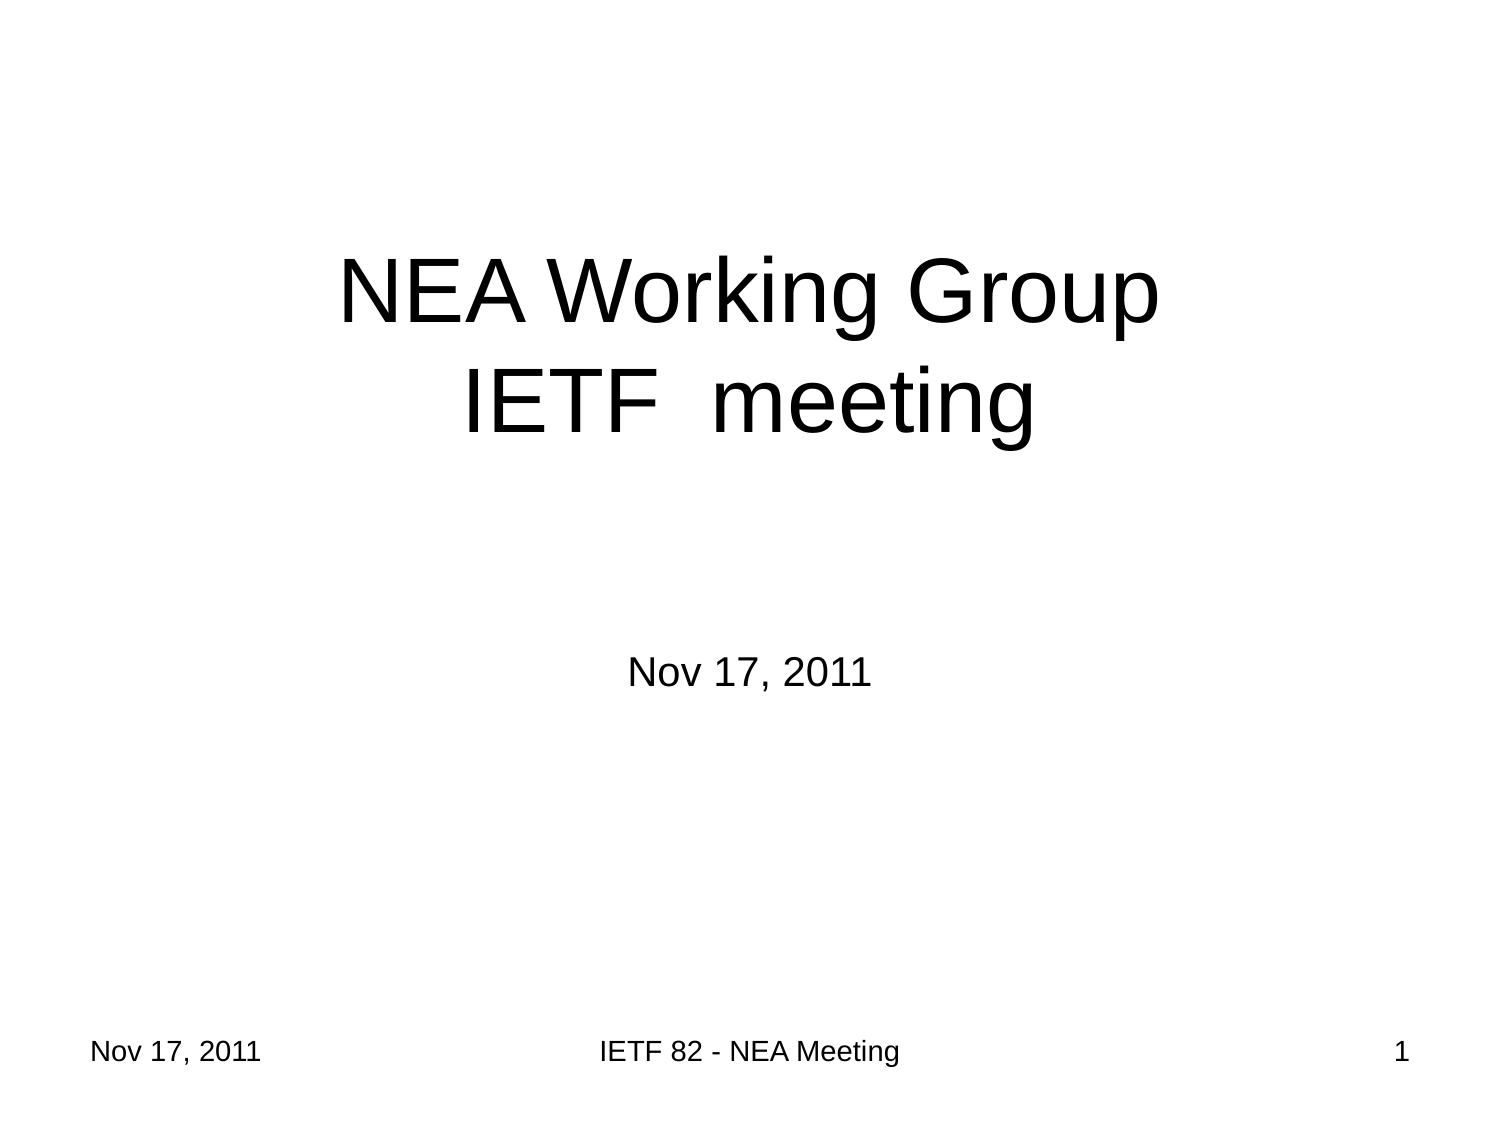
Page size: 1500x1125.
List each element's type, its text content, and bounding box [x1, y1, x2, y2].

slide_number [74, 1024, 426, 1103]
title NEA Working Group IETF meeting [112, 199, 1388, 591]
subtitle Nov 17, 2011 [224, 637, 1276, 926]
footer IETF 82 - NEA Meeting [512, 1024, 988, 1103]
slide_number 1 [1074, 1024, 1426, 1103]
